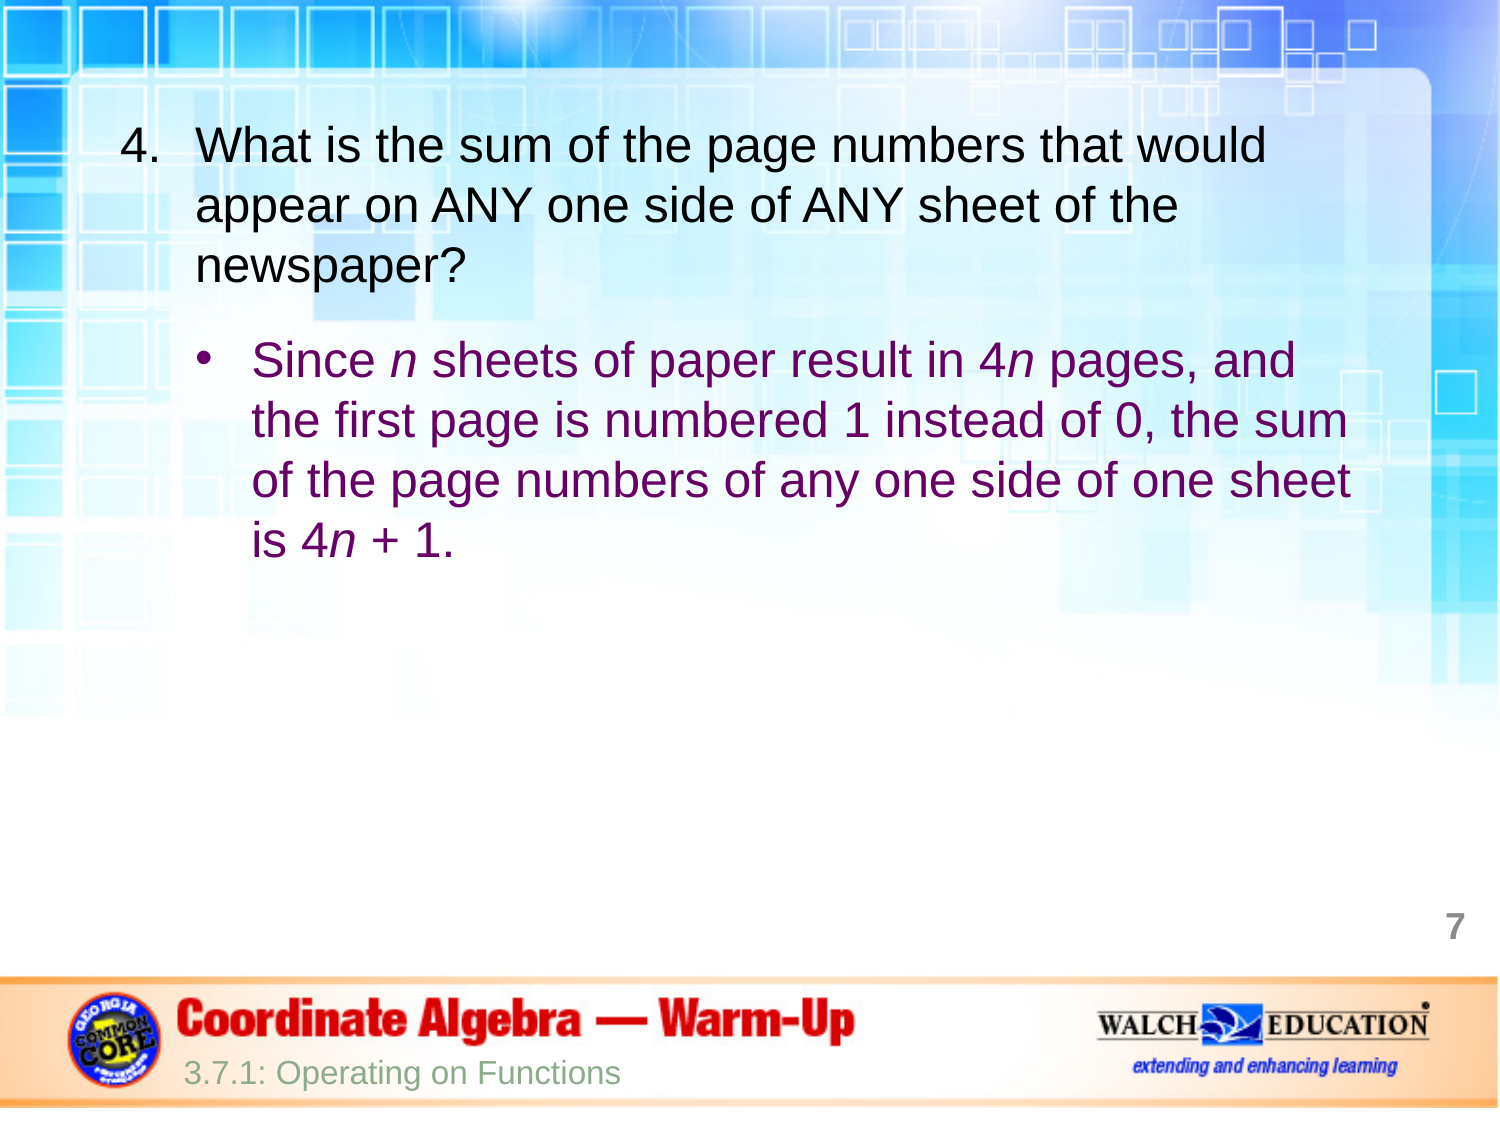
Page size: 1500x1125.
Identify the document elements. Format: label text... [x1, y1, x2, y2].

footer 3.7.1: Operating on Functions [168, 1048, 1067, 1094]
slide_number 7 [1361, 901, 1481, 949]
subtitle What is the sum of the page numbers that would appear on ANY one side of ANY sheet of the newspaper? Since n sheets of paper result in 4n pages, and the first page is numbered 1 instead of 0, the sum of the page numbers of any one side of one sheet is 4n + 1. [105, 105, 1394, 925]
picture [0, 0, 1500, 1108]
